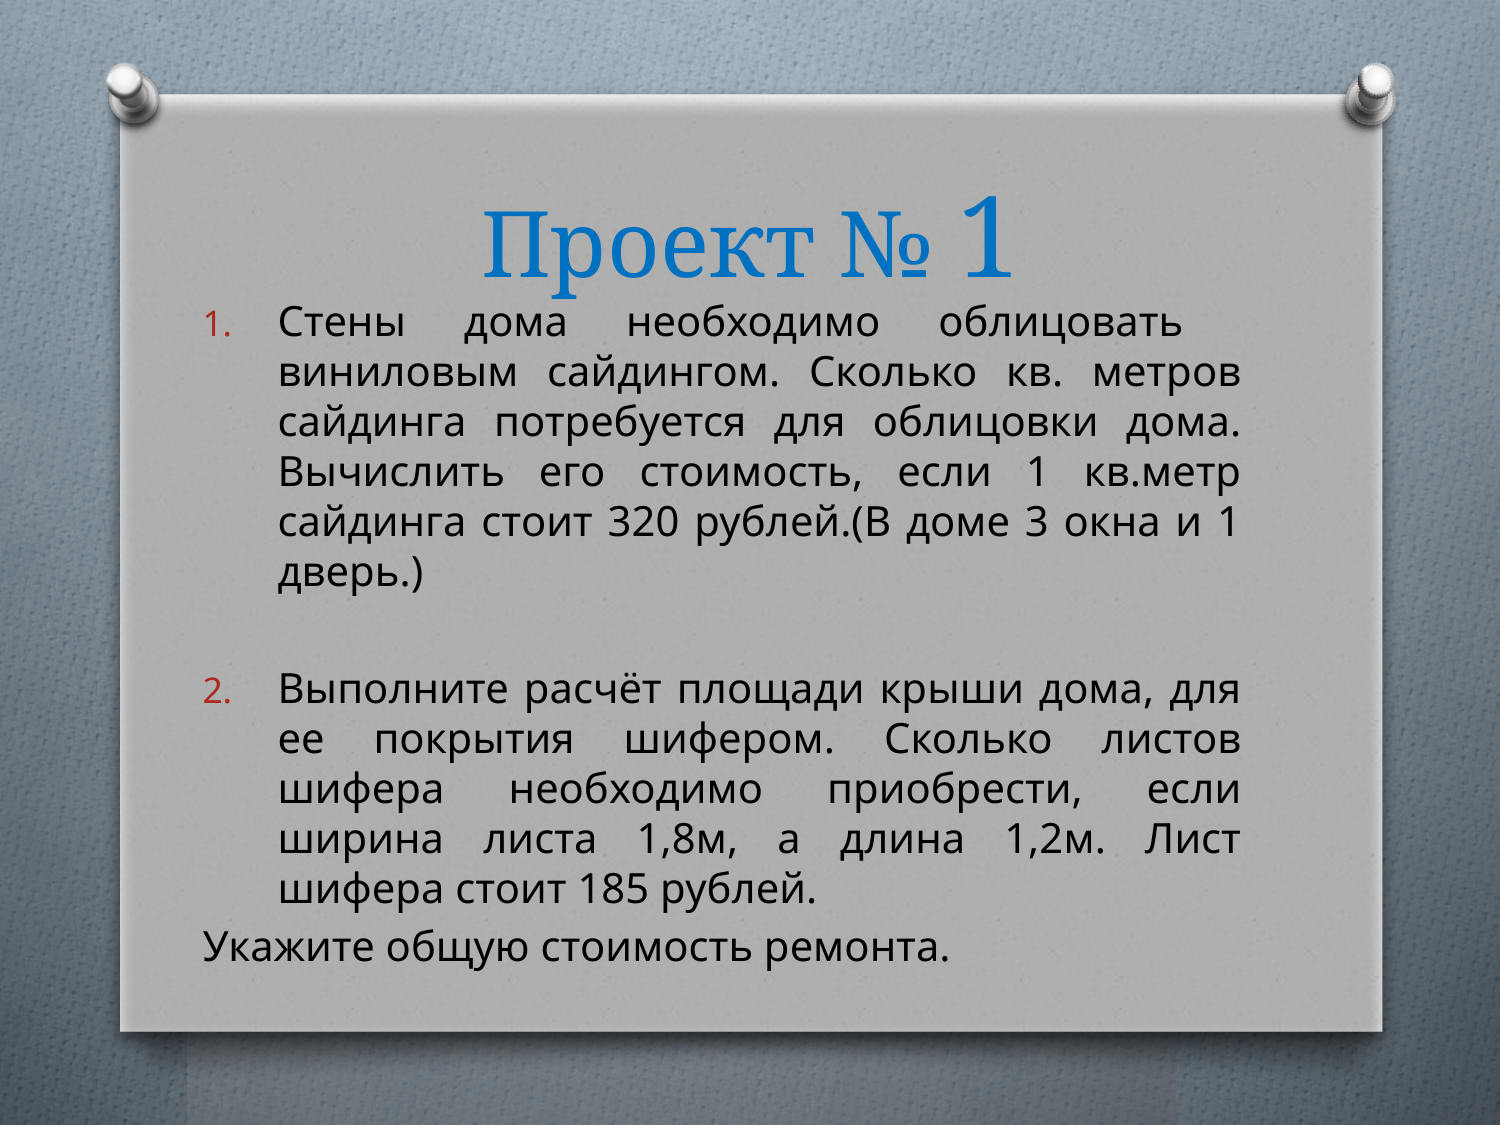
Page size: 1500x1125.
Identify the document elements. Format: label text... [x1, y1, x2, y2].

title Проект № 1 [179, 134, 1323, 332]
list Стены дома необходимо облицовать виниловым сайдингом. Сколько кв. метров сайдинга потребуется для облицовки дома. Вычислить его стоимость, если 1 кв.метр сайдинга стоит 320 рублей.(В доме 3 окна и 1 дверь.) Выполните расчёт площади крыши дома, для ее покрытия шифером. Сколько листов шифера необходимо приобрести, если ширина листа 1,8м, а длина 1,2м. Лист шифера стоит 185 рублей. Укажите общую стоимость ремонта. [187, 287, 1257, 939]
picture [1317, 35, 1439, 156]
picture [75, 31, 197, 152]
